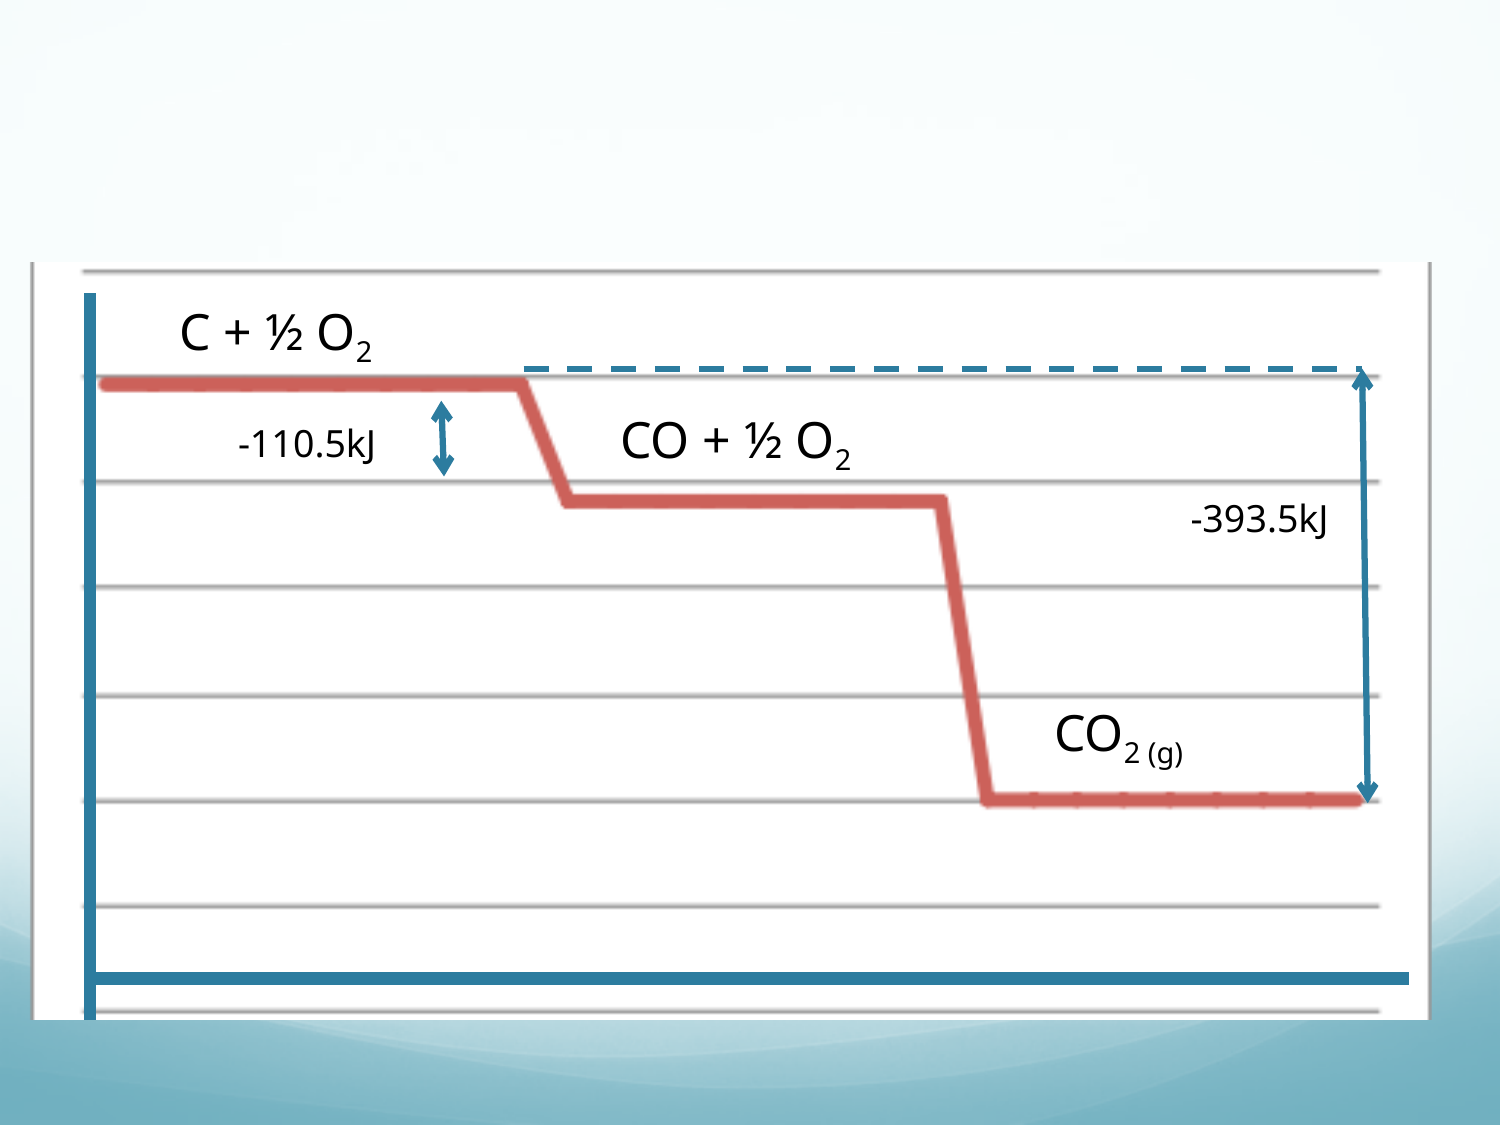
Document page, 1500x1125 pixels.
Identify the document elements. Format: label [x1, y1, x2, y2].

text_box [1361, 378, 1369, 804]
text_box [440, 400, 445, 477]
list [29, 261, 1433, 1021]
